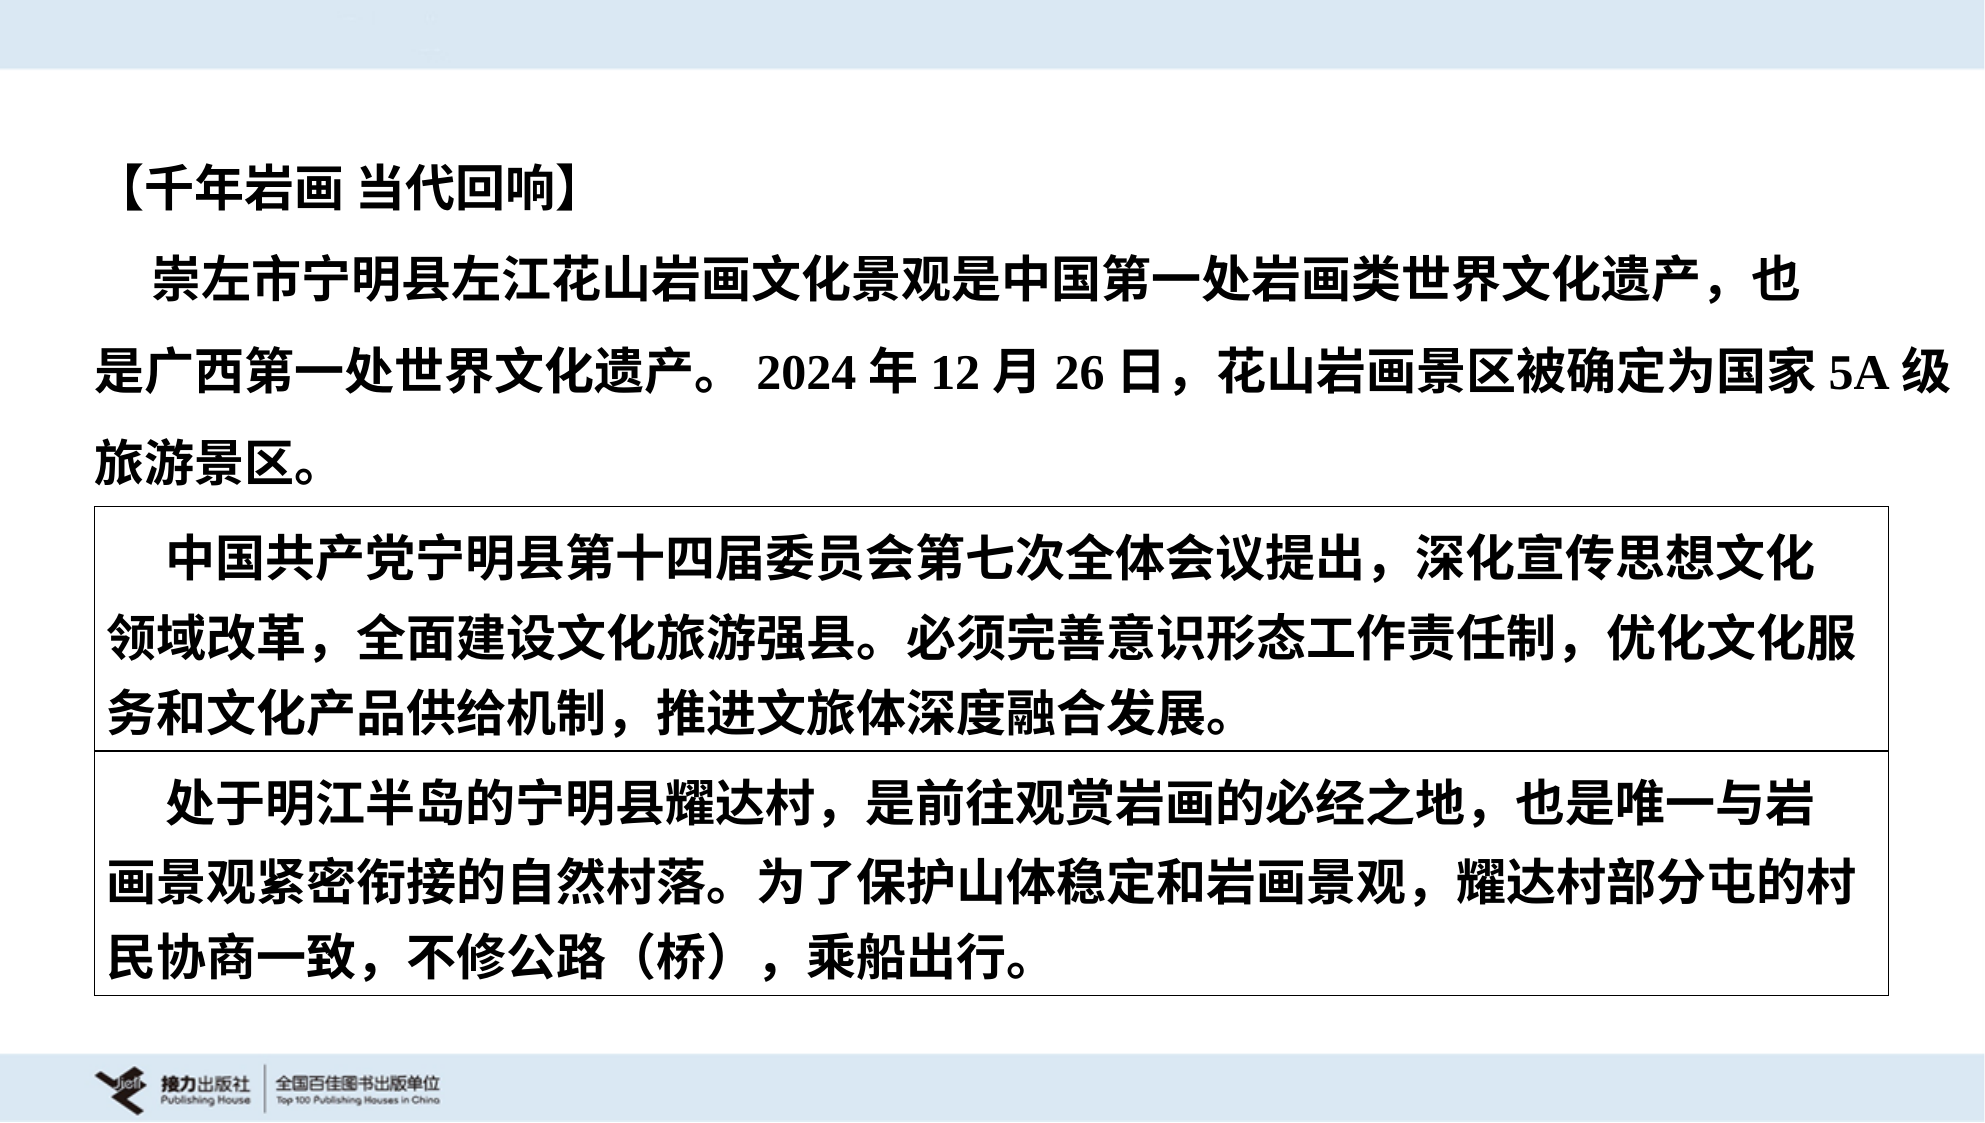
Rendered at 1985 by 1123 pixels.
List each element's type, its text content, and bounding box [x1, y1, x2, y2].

text_box 【千年岩画 当代回响】 崇左市宁明县左江花山岩画文化景观是中国第一处岩画类世界文化遗产，也 是广西第一处世界文化遗产。2024年12月26日，花山岩画景区被确定为国家5A级 旅游景区。 [94, 124, 1892, 492]
table_cell 处于明江半岛的宁明县耀达村，是前往观赏岩画的必经之地，也是唯一与岩 画景观紧密衔接的自然村落。为了保护山体稳定和岩画景观，耀达村部分屯的村 民协商一致，不修公路（桥），乘船出行。 [95, 752, 1888, 995]
table_header 中国共产党宁明县第十四届委员会第七次全体会议提出，深化宣传思想文化 领域改革，全面建设文化旅游强县。必须完善意识形态工作责任制，优化文化服 务和文化产品供给机制，推进文旅体深度融合发展。 [95, 507, 1888, 750]
picture [0, 0, 1985, 1122]
